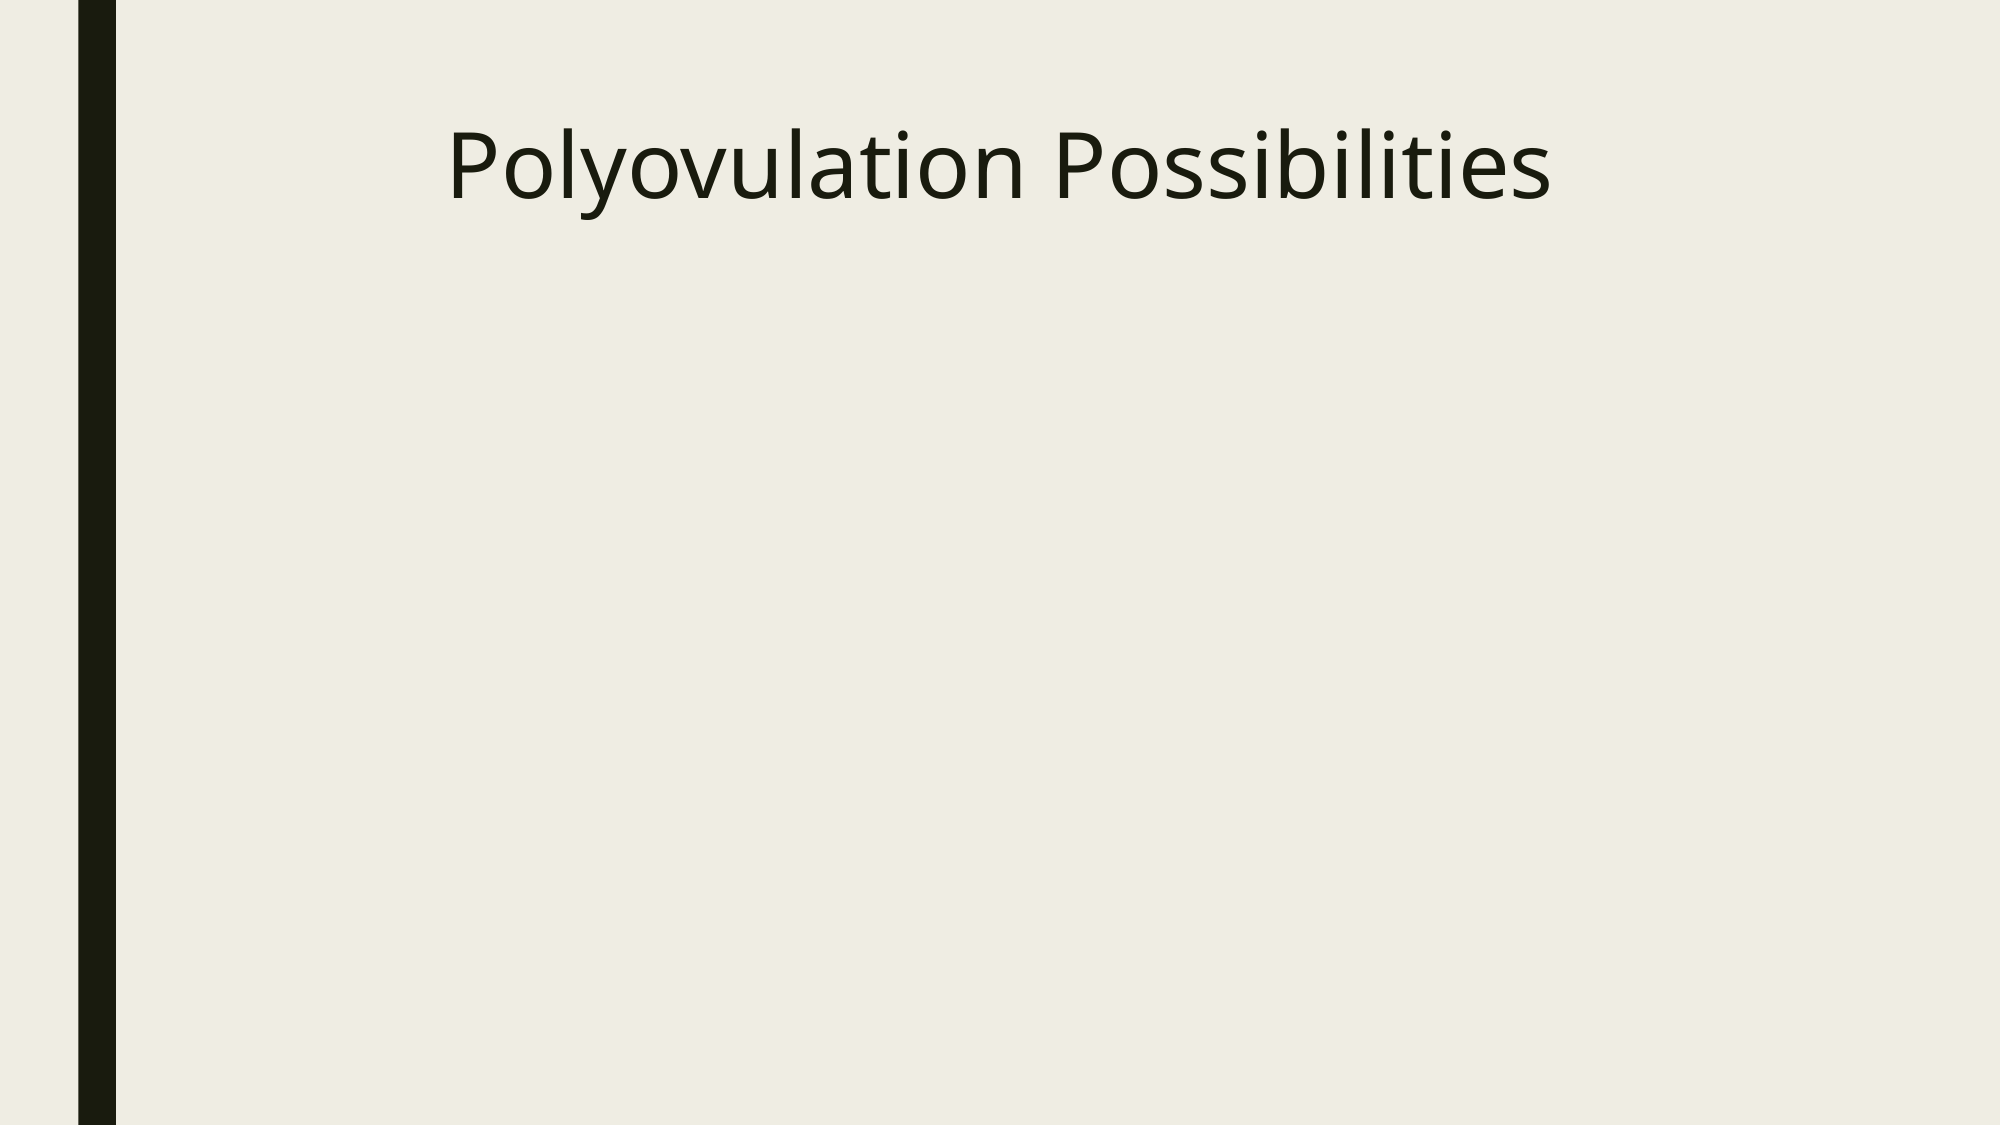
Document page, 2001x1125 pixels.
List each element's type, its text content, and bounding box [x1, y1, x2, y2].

title Polyovulation Possibilities [225, 112, 1800, 357]
